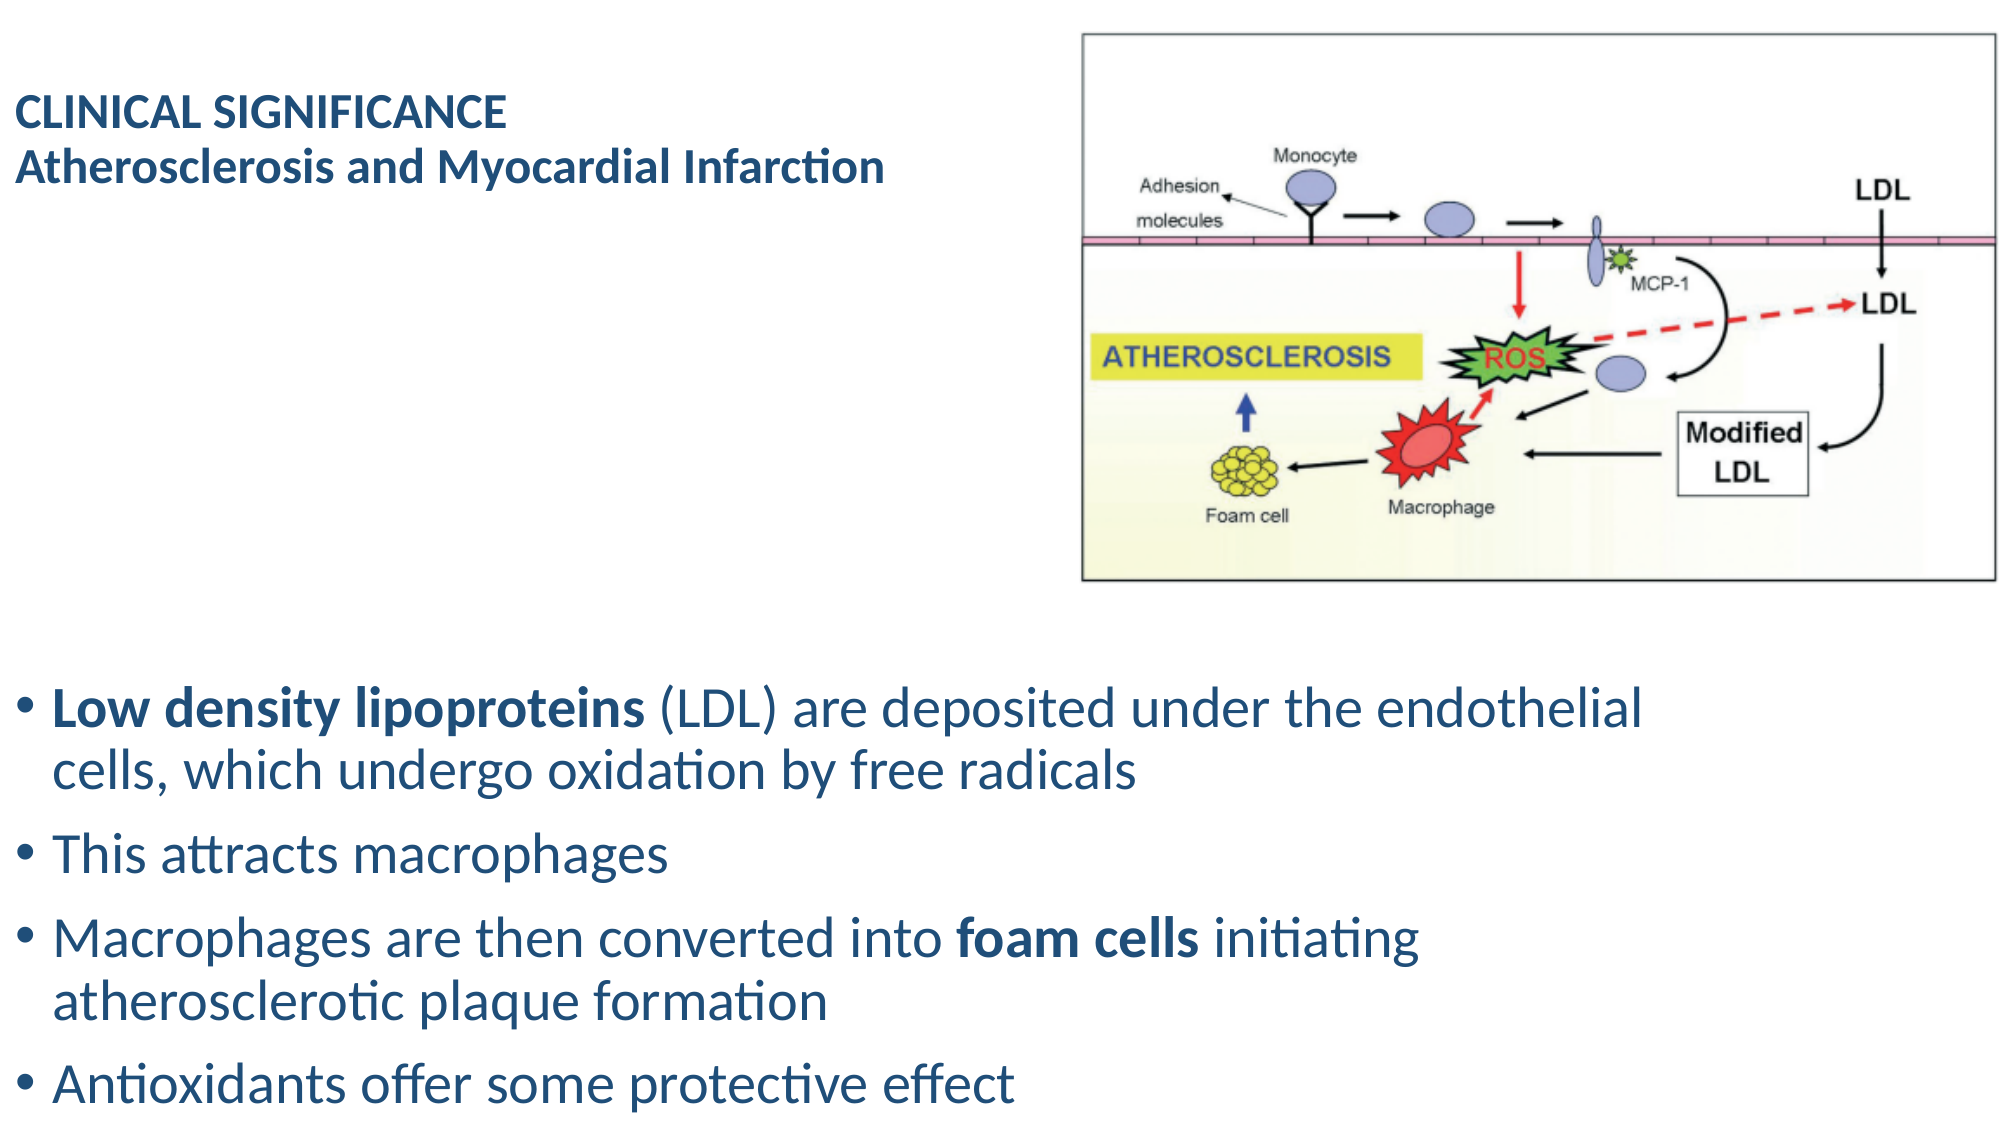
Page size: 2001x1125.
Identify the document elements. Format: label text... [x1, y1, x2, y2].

title CLINICAL SIGNIFICANCE Atherosclerosis and Myocardial Infarction [0, 77, 1054, 203]
picture [1054, 0, 2000, 632]
list Low density lipoproteins (LDL) are deposited under the endothelial cells, which undergo oxidation by free radicals This attracts macrophages Macrophages are then converted into foam cells initiating atherosclerotic plaque formation Antioxidants offer some protective effect [0, 411, 1725, 1125]
